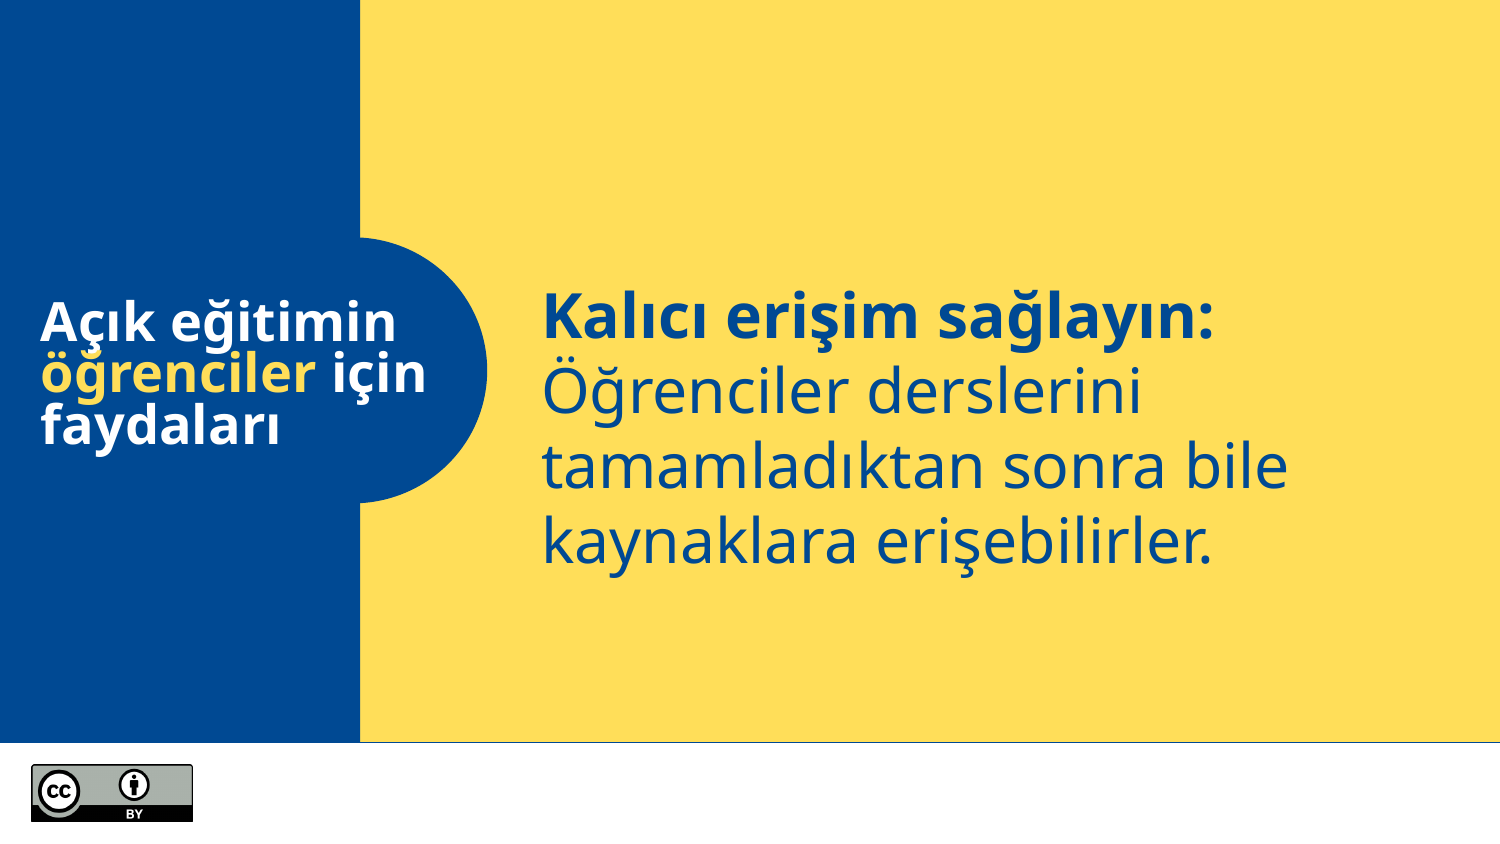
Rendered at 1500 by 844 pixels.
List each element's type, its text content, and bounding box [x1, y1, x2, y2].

text_box Kalıcı erişim sağlayın: Öğrenciler derslerini tamamladıktan sonra bile kaynaklara erişebilirler. [526, 260, 1419, 591]
text_box [250, 237, 455, 284]
text_box [0, 0, 361, 742]
picture [31, 764, 193, 822]
text_box Açık eğitimin öğrenciler için faydaları [25, 284, 475, 471]
text_box [475, 314, 488, 426]
text_box [264, 471, 441, 504]
text_box [0, 750, 1500, 844]
